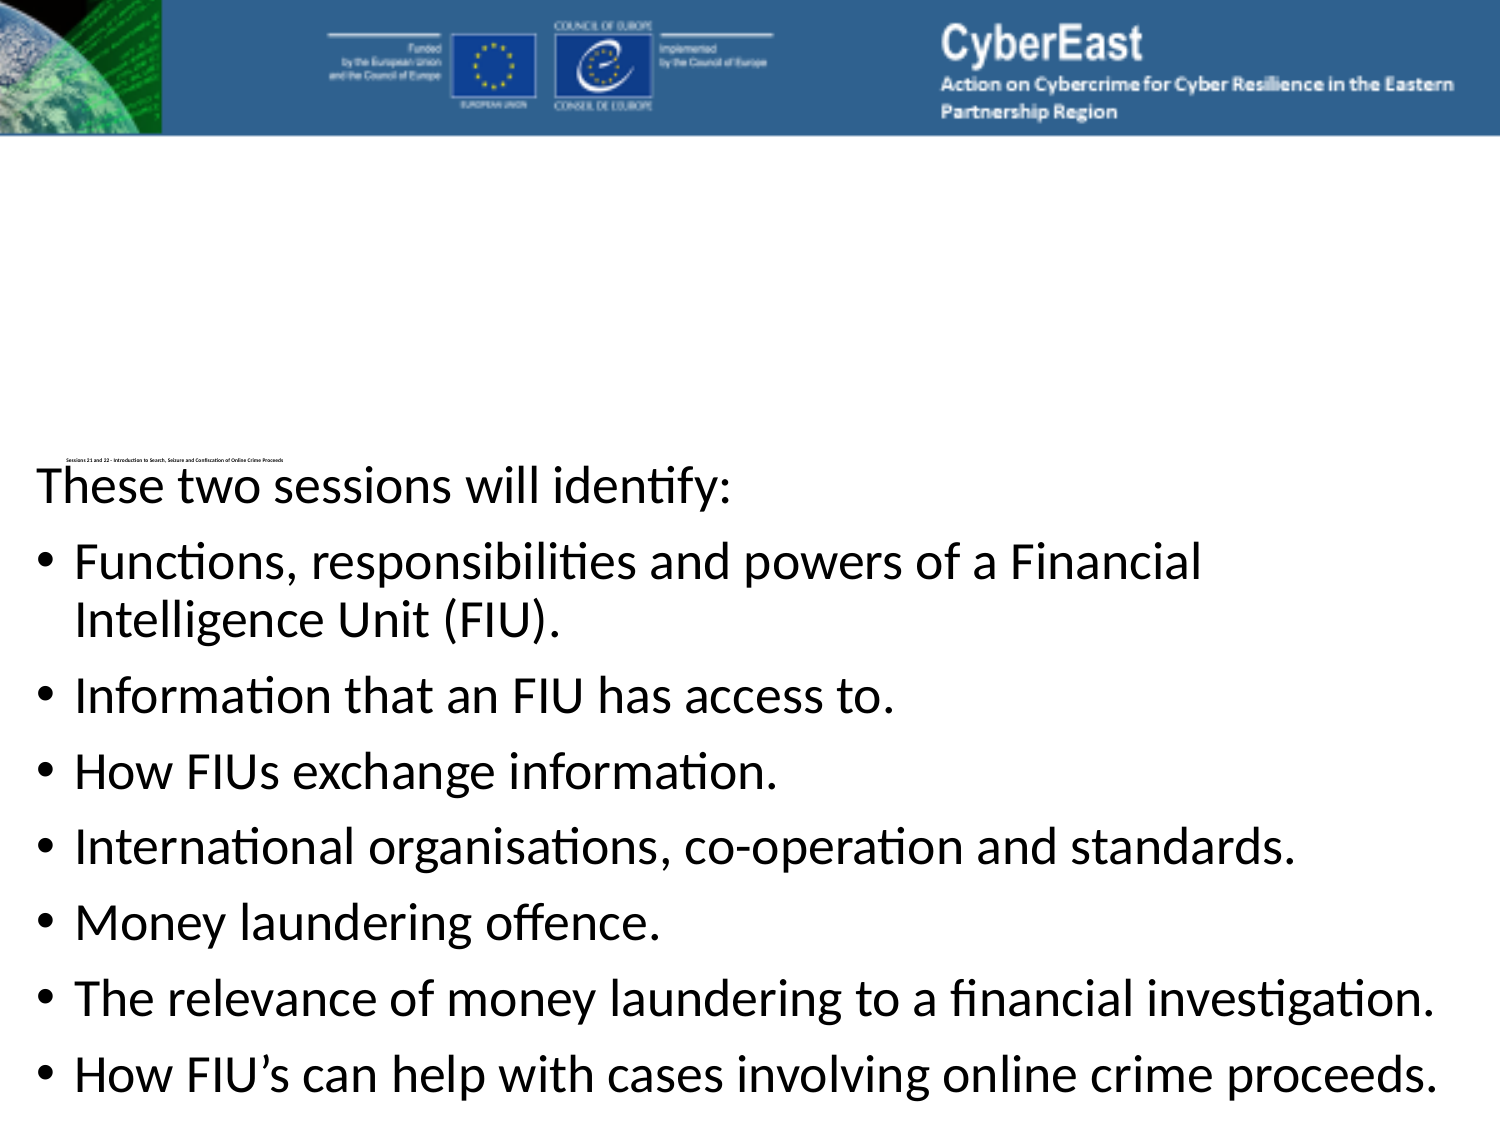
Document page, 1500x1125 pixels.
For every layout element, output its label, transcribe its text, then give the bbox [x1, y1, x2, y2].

picture [0, 0, 1500, 1125]
list These two sessions will identify: Functions, responsibilities and powers of a Financial Intelligence Unit (FIU). Information that an FIU has access to. How FIUs exchange information. International organisations, co-operation and standards. Money laundering offence. The relevance of money laundering to a financial investigation. How FIU’s can help with cases involving online crime proceeds. [21, 450, 1471, 1125]
